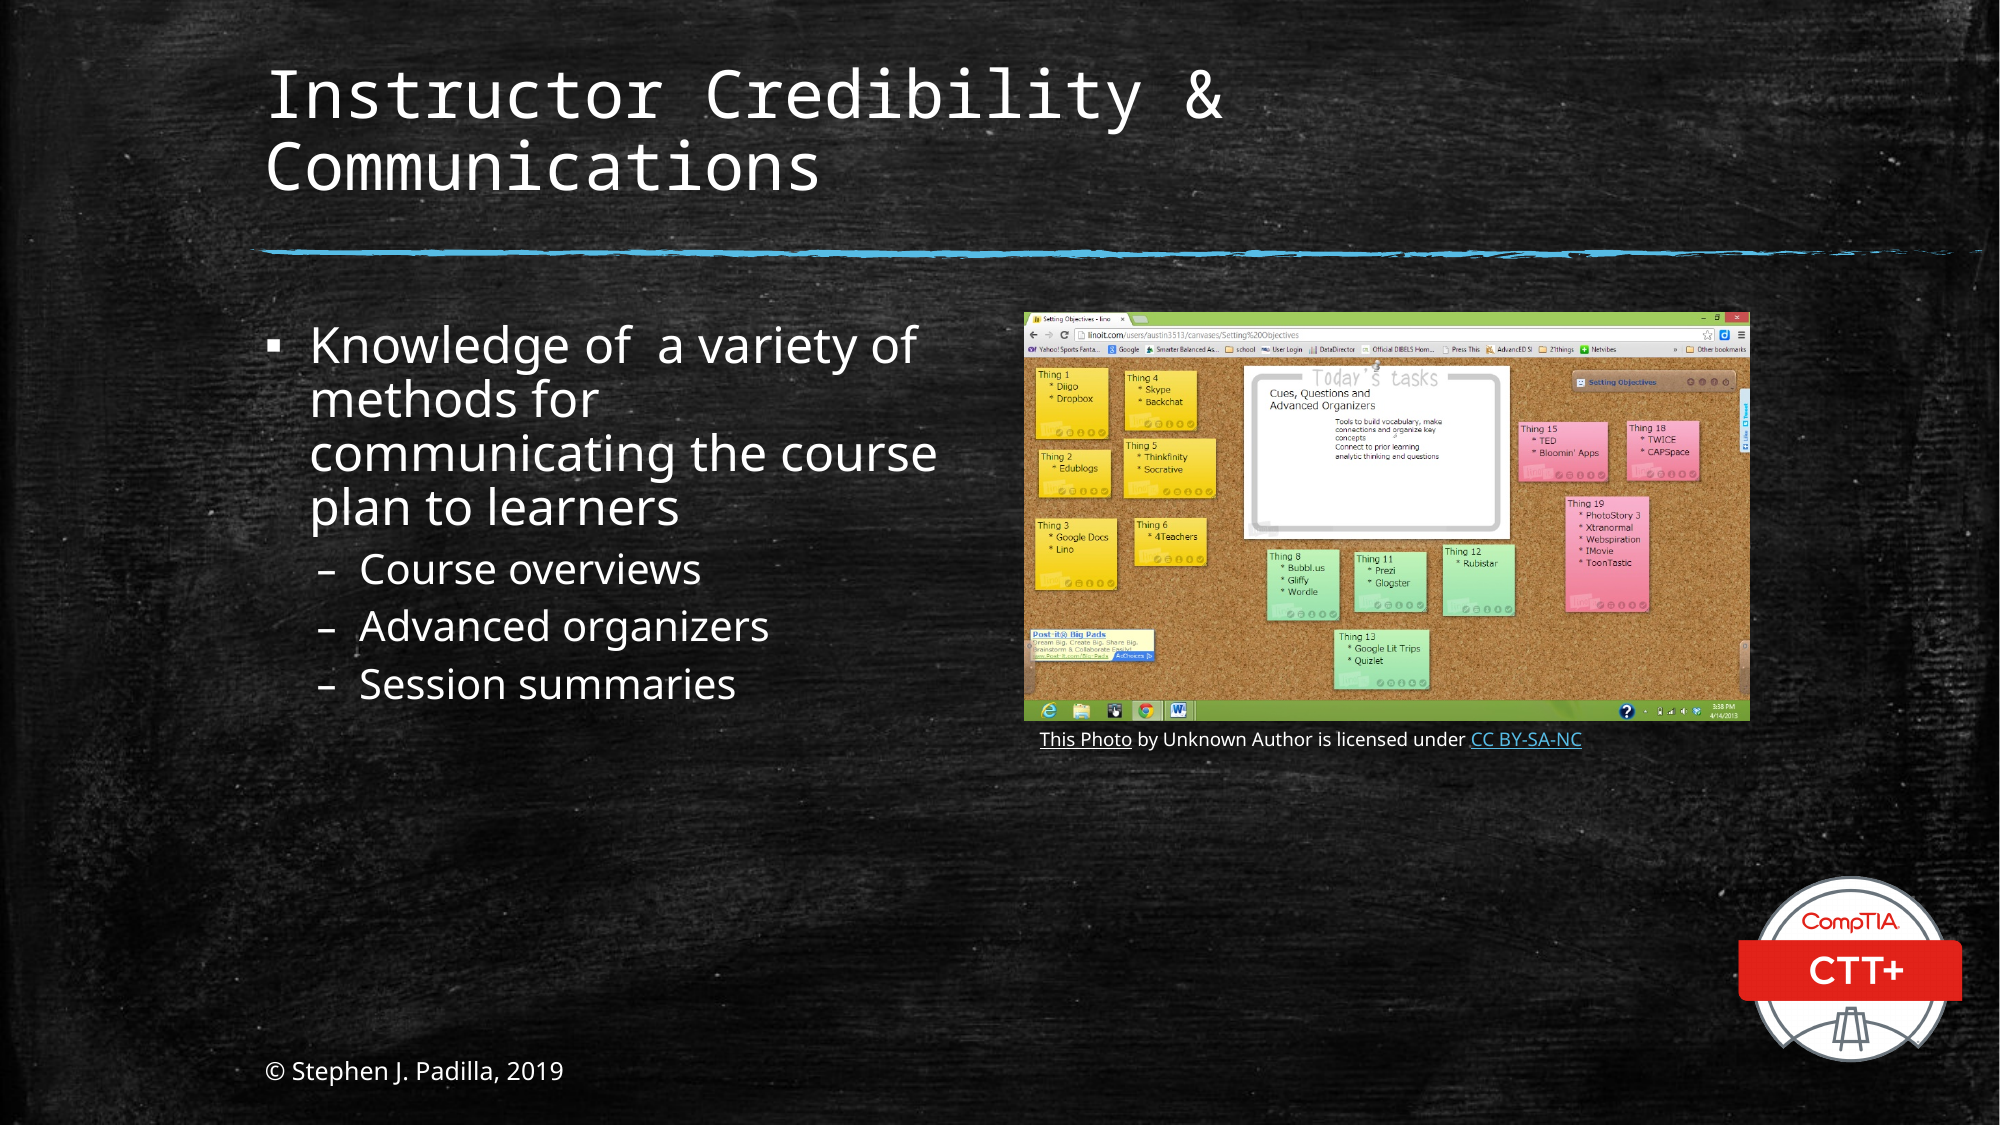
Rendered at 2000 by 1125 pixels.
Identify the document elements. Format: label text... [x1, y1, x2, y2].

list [1024, 312, 1750, 721]
list Knowledge of a variety of methods for communicating the course plan to learners Course overviews Advanced organizers Session summaries [249, 312, 975, 1013]
picture [1699, 824, 2000, 1125]
footer © Stephen J. Padilla, 2019 [249, 1050, 1288, 1096]
title Instructor Credibility & Communications [249, 45, 1750, 213]
text_box This Photo by Unknown Author is licensed under CC BY-SA-NC [1024, 721, 1750, 761]
